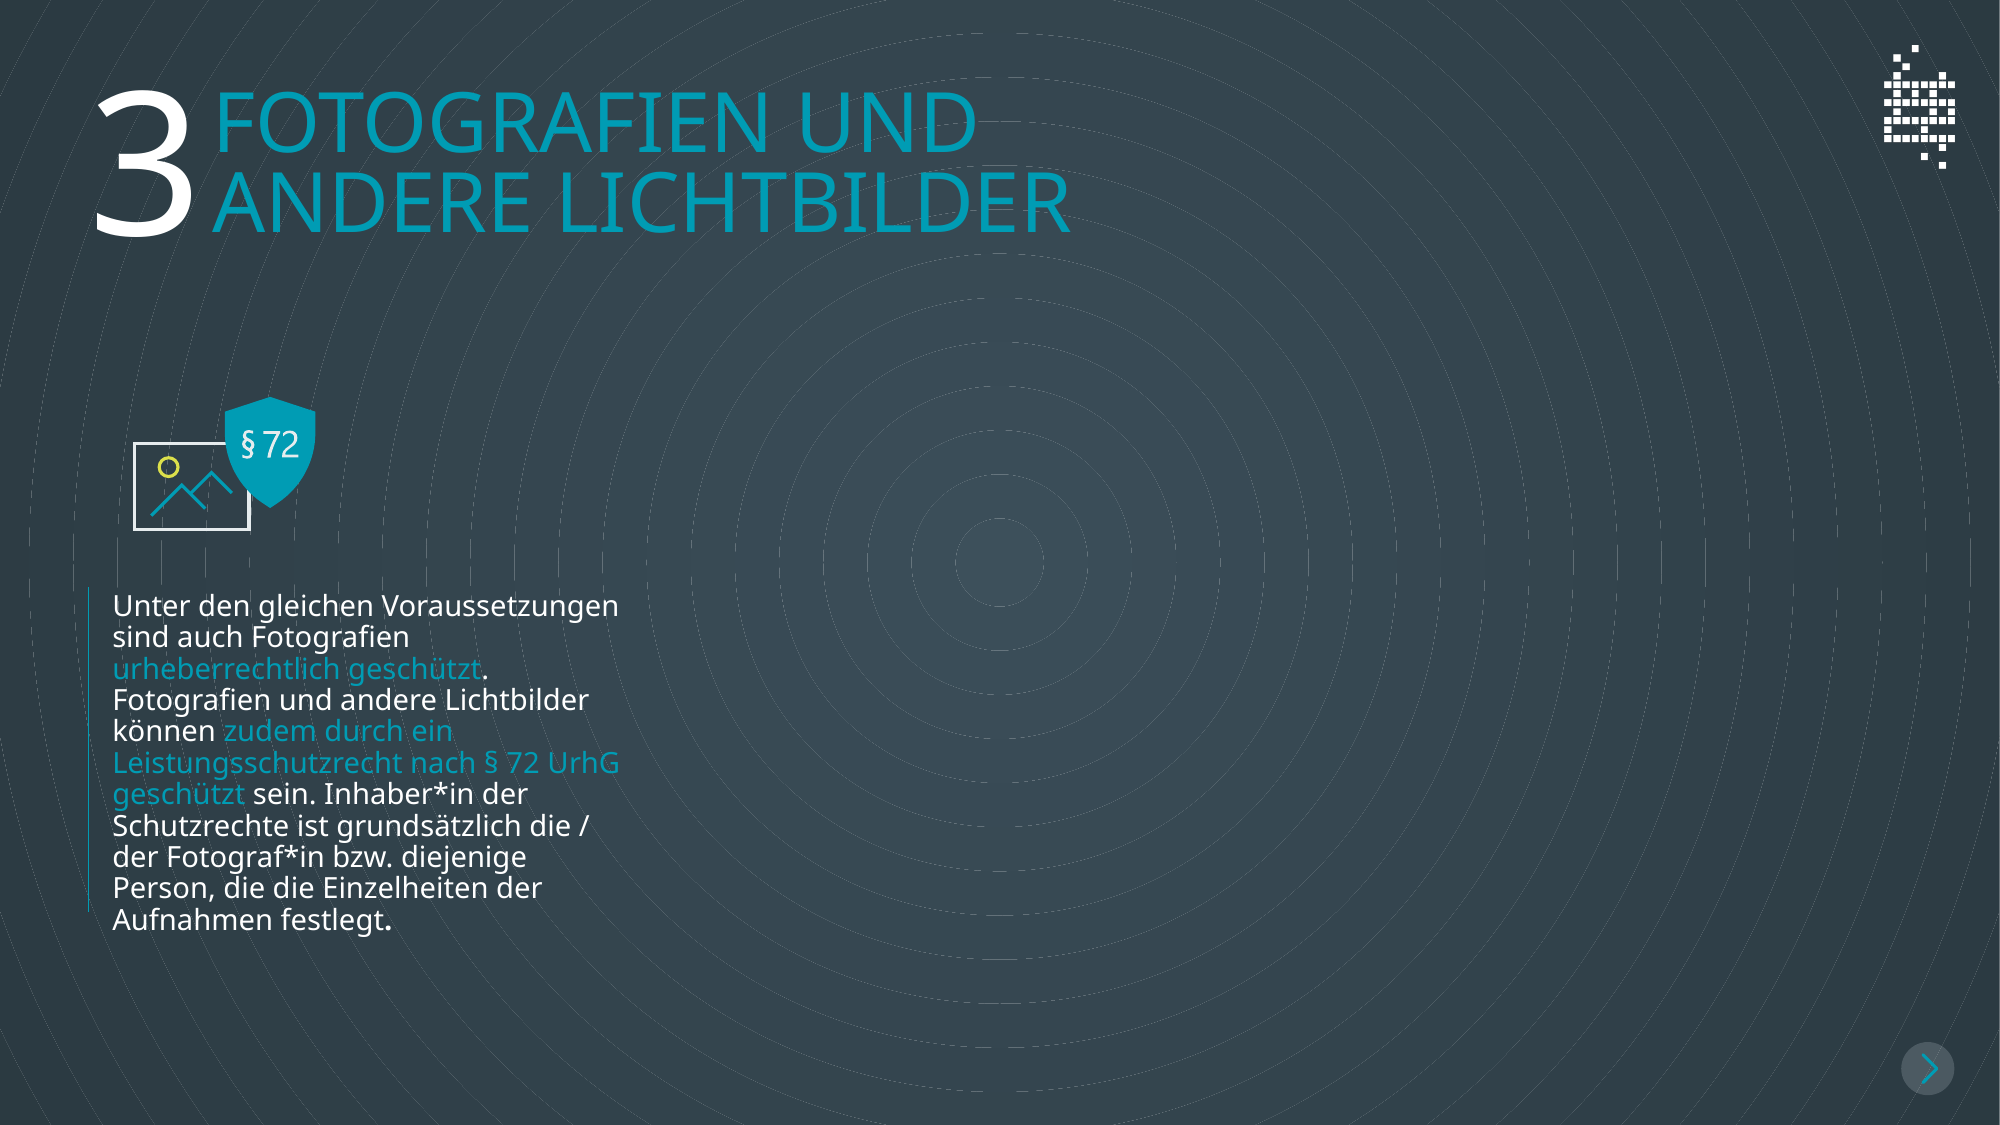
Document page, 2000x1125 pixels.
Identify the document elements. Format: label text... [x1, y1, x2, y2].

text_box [224, 396, 315, 509]
text_box 3 [88, 35, 325, 251]
list Unter den gleichen Voraussetzungen sind auch Fotografien urheberrechtlich geschützt. Fotografien und andere Lichtbilder können zudem durch ein Leistungsschutzrecht nach § 72 UrhG geschützt sein. Inhaber*in der Schutzrechte ist grundsätzlich die / der Fotograf*in bzw. diejenige Person, die die Einzelheiten der Aufnahmen festlegt. [88, 483, 647, 985]
text_box [0, 0, 2000, 1125]
title Fotografien und andere Lichtbilder [88, 88, 1911, 402]
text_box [1900, 1041, 1955, 1096]
picture [1884, 45, 1955, 169]
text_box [133, 443, 249, 530]
